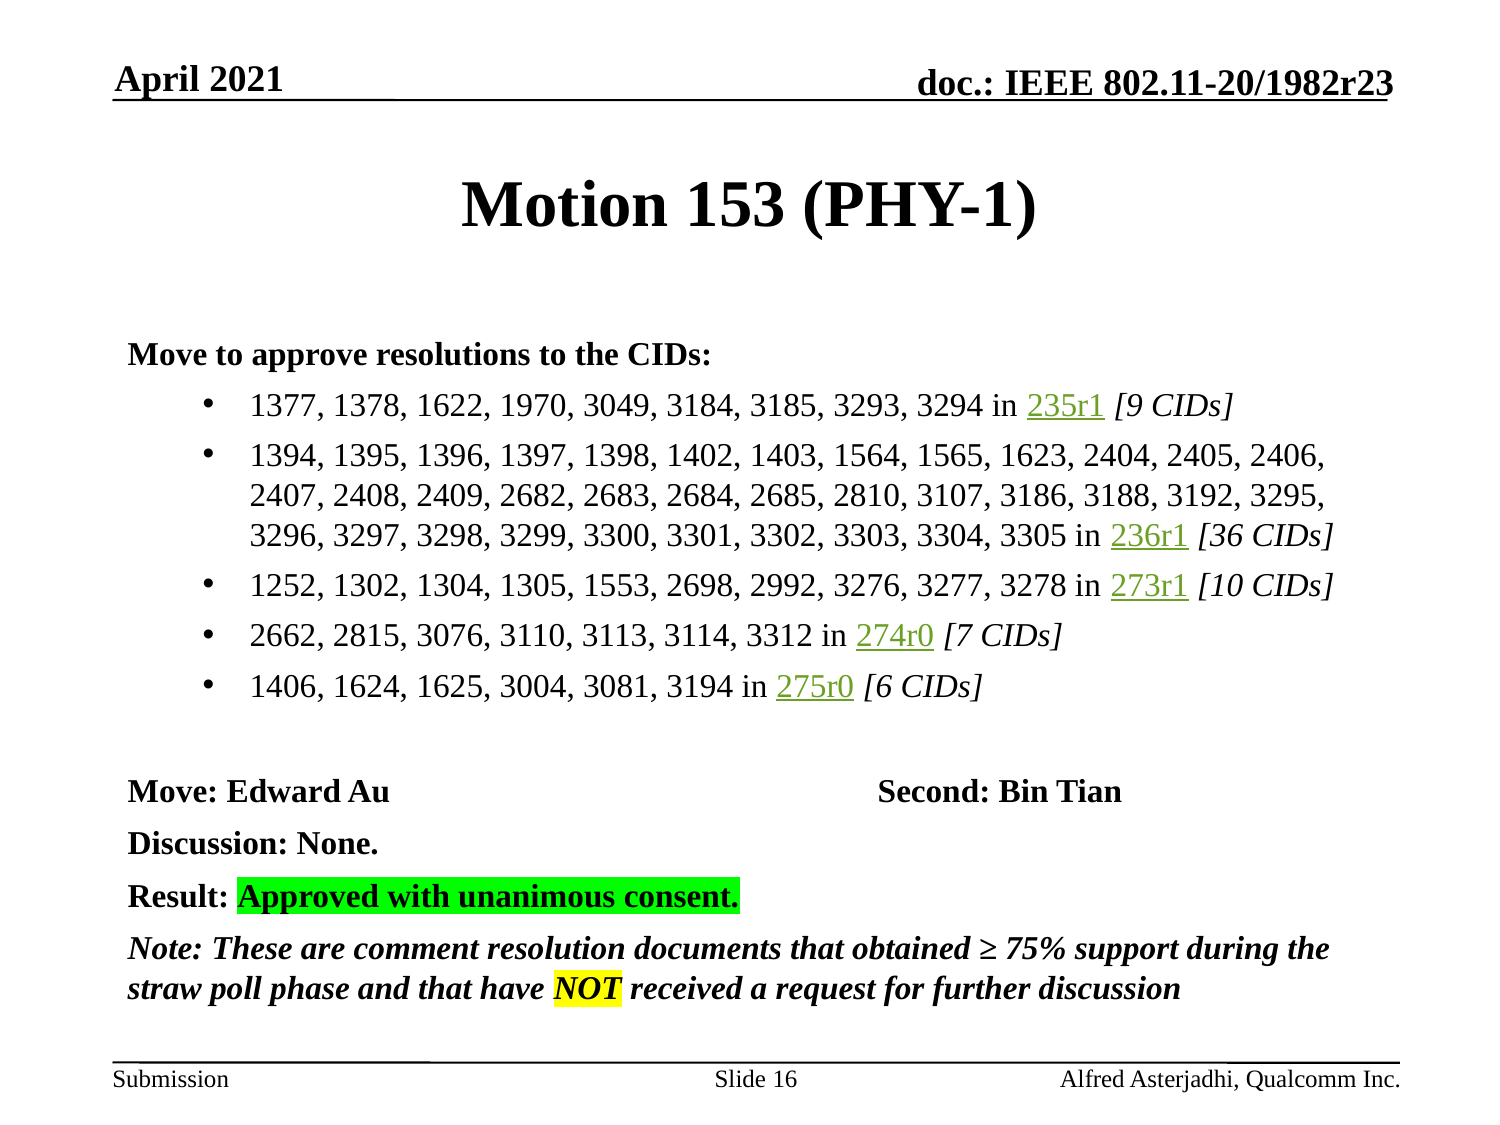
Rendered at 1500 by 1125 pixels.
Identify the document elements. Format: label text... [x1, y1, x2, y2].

list Move to approve resolutions to the CIDs: 1377, 1378, 1622, 1970, 3049, 3184, 3185, 3293, 3294 in 235r1 [9 CIDs] 1394, 1395, 1396, 1397, 1398, 1402, 1403, 1564, 1565, 1623, 2404, 2405, 2406, 2407, 2408, 2409, 2682, 2683, 2684, 2685, 2810, 3107, 3186, 3188, 3192, 3295, 3296, 3297, 3298, 3299, 3300, 3301, 3302, 3303, 3304, 3305 in 236r1 [36 CIDs] 1252, 1302, 1304, 1305, 1553, 2698, 2992, 3276, 3277, 3278 in 273r1 [10 CIDs] 2662, 2815, 3076, 3110, 3113, 3114, 3312 in 274r0 [7 CIDs] 1406, 1624, 1625, 3004, 3081, 3194 in 275r0 [6 CIDs] Move: Edward Au Second: Bin Tian Discussion: None. Result: Approved with unanimous consent. Note: These are comment resolution documents that obtained ≥ 75% support during the straw poll phase and that have NOT received a request for further discussion [112, 324, 1388, 1063]
slide_number Slide 16 [712, 1061, 800, 1123]
title Motion 153 (PHY-1) [112, 112, 1388, 288]
footer Alfred Asterjadhi, Qualcomm Inc. [878, 1061, 1402, 1093]
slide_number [114, 54, 423, 100]
